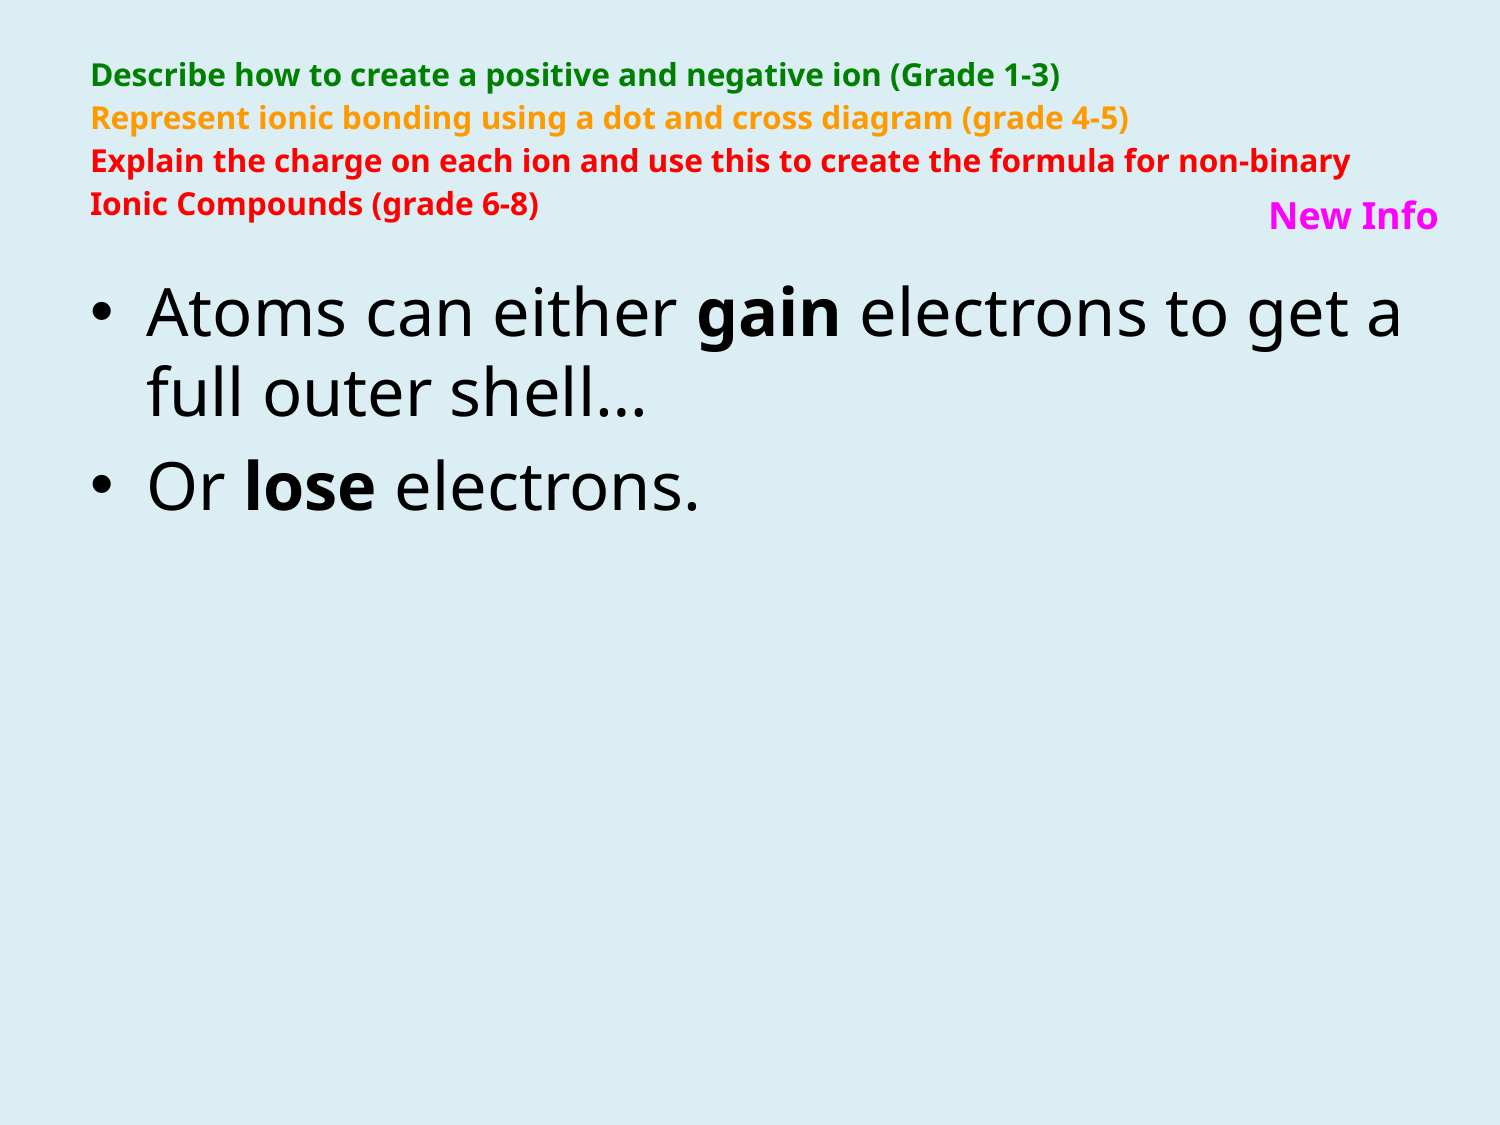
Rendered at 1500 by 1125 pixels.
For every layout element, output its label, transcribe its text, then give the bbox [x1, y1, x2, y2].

list Atoms can either gain electrons to get a full outer shell… Or lose electrons. [75, 262, 1425, 1005]
title Describe how to create a positive and negative ion (Grade 1-3) Represent ionic bonding using a dot and cross diagram (grade 4-5) Explain the charge on each ion and use this to create the formula for non-binary Ionic Compounds (grade 6-8) [75, 45, 1425, 233]
text_box New Info [1253, 184, 1454, 245]
